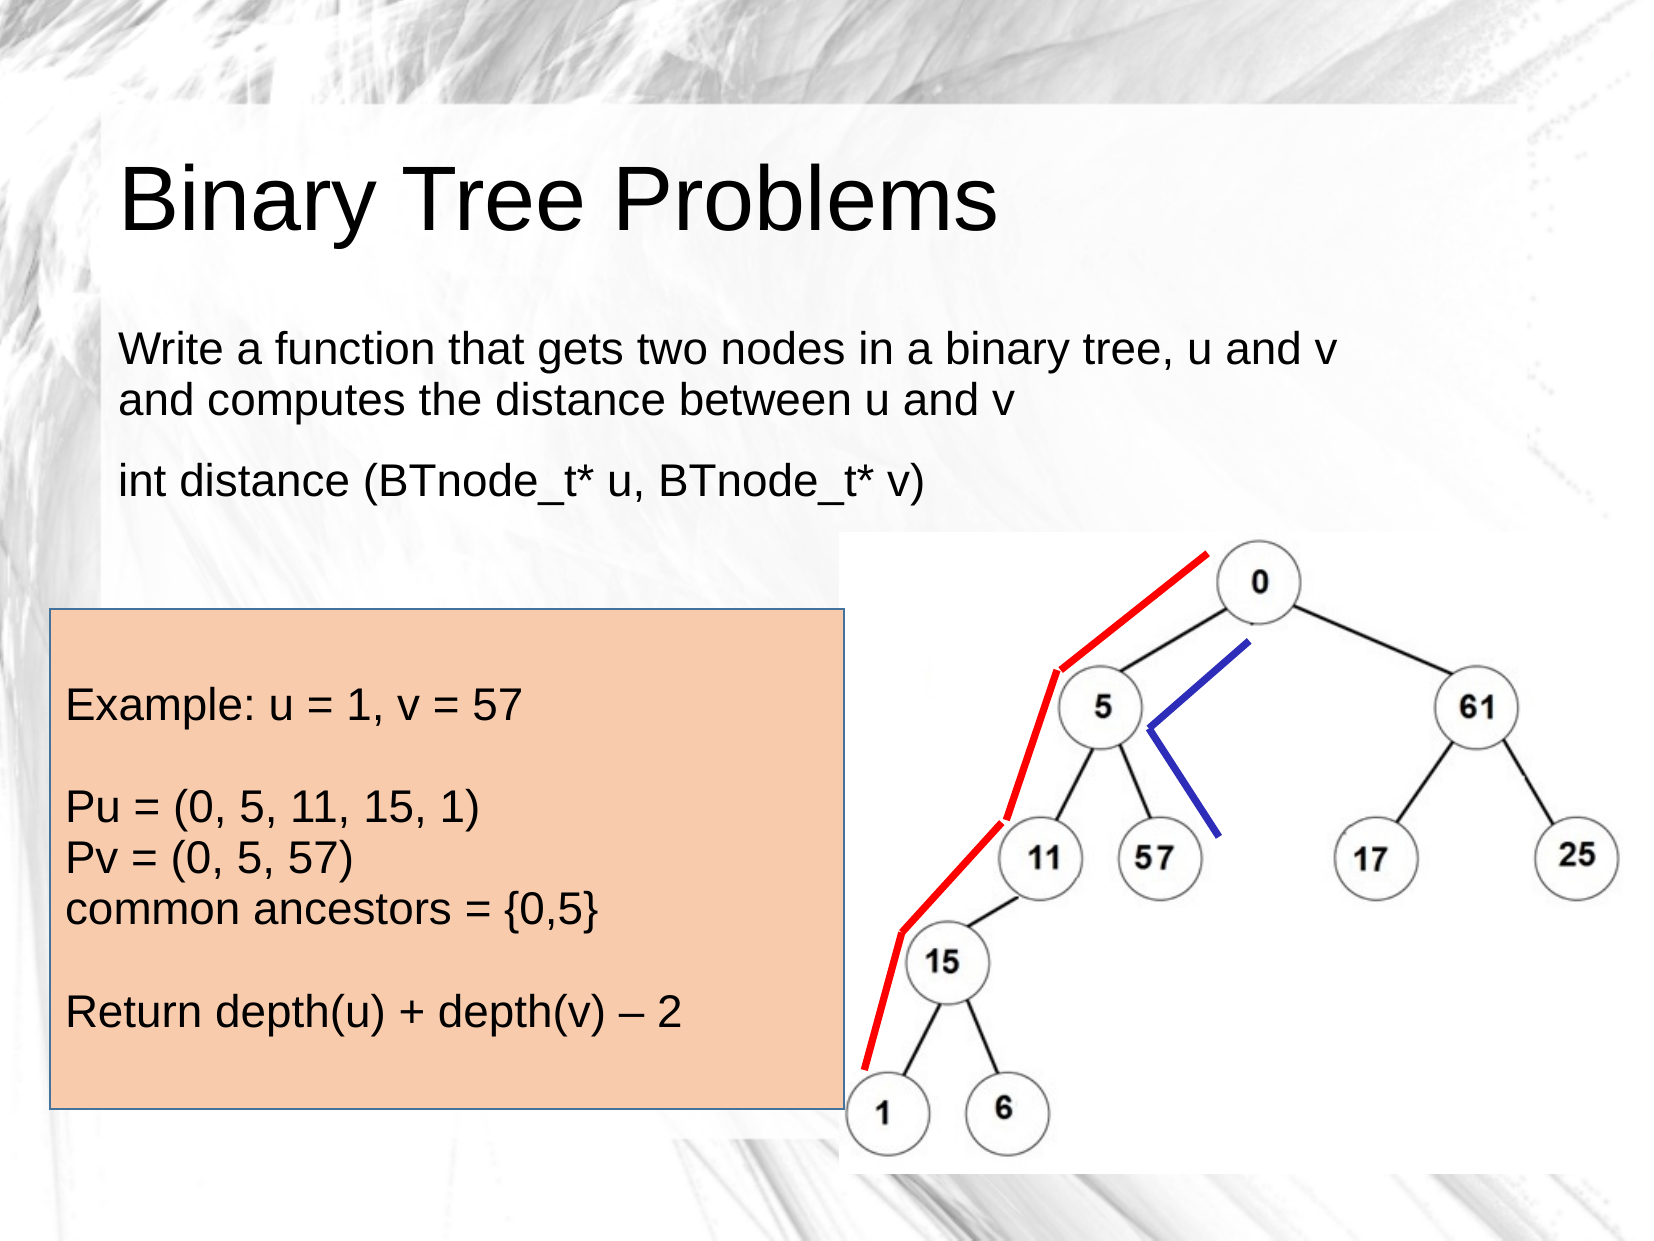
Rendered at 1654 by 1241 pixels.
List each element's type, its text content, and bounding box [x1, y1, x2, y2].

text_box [1148, 640, 1250, 729]
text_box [1006, 669, 1057, 820]
text_box Example: u = 1, v = 57 Pu = (0, 5, 11, 15, 1) Pv = (0, 5, 57) common ancestors = {0,5} Return depth(u) + depth(v) – 2 [49, 608, 839, 1109]
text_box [1148, 729, 1219, 837]
list Write a function that gets two nodes in a binary tree, u and v and computes the distance between u and v int distance (BTnode_t* u, BTnode_t* v) [118, 319, 1571, 608]
picture [0, 0, 1654, 1241]
title Binary Tree Problems [118, 93, 1506, 299]
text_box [901, 822, 1002, 933]
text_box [1060, 553, 1208, 670]
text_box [864, 932, 902, 1070]
